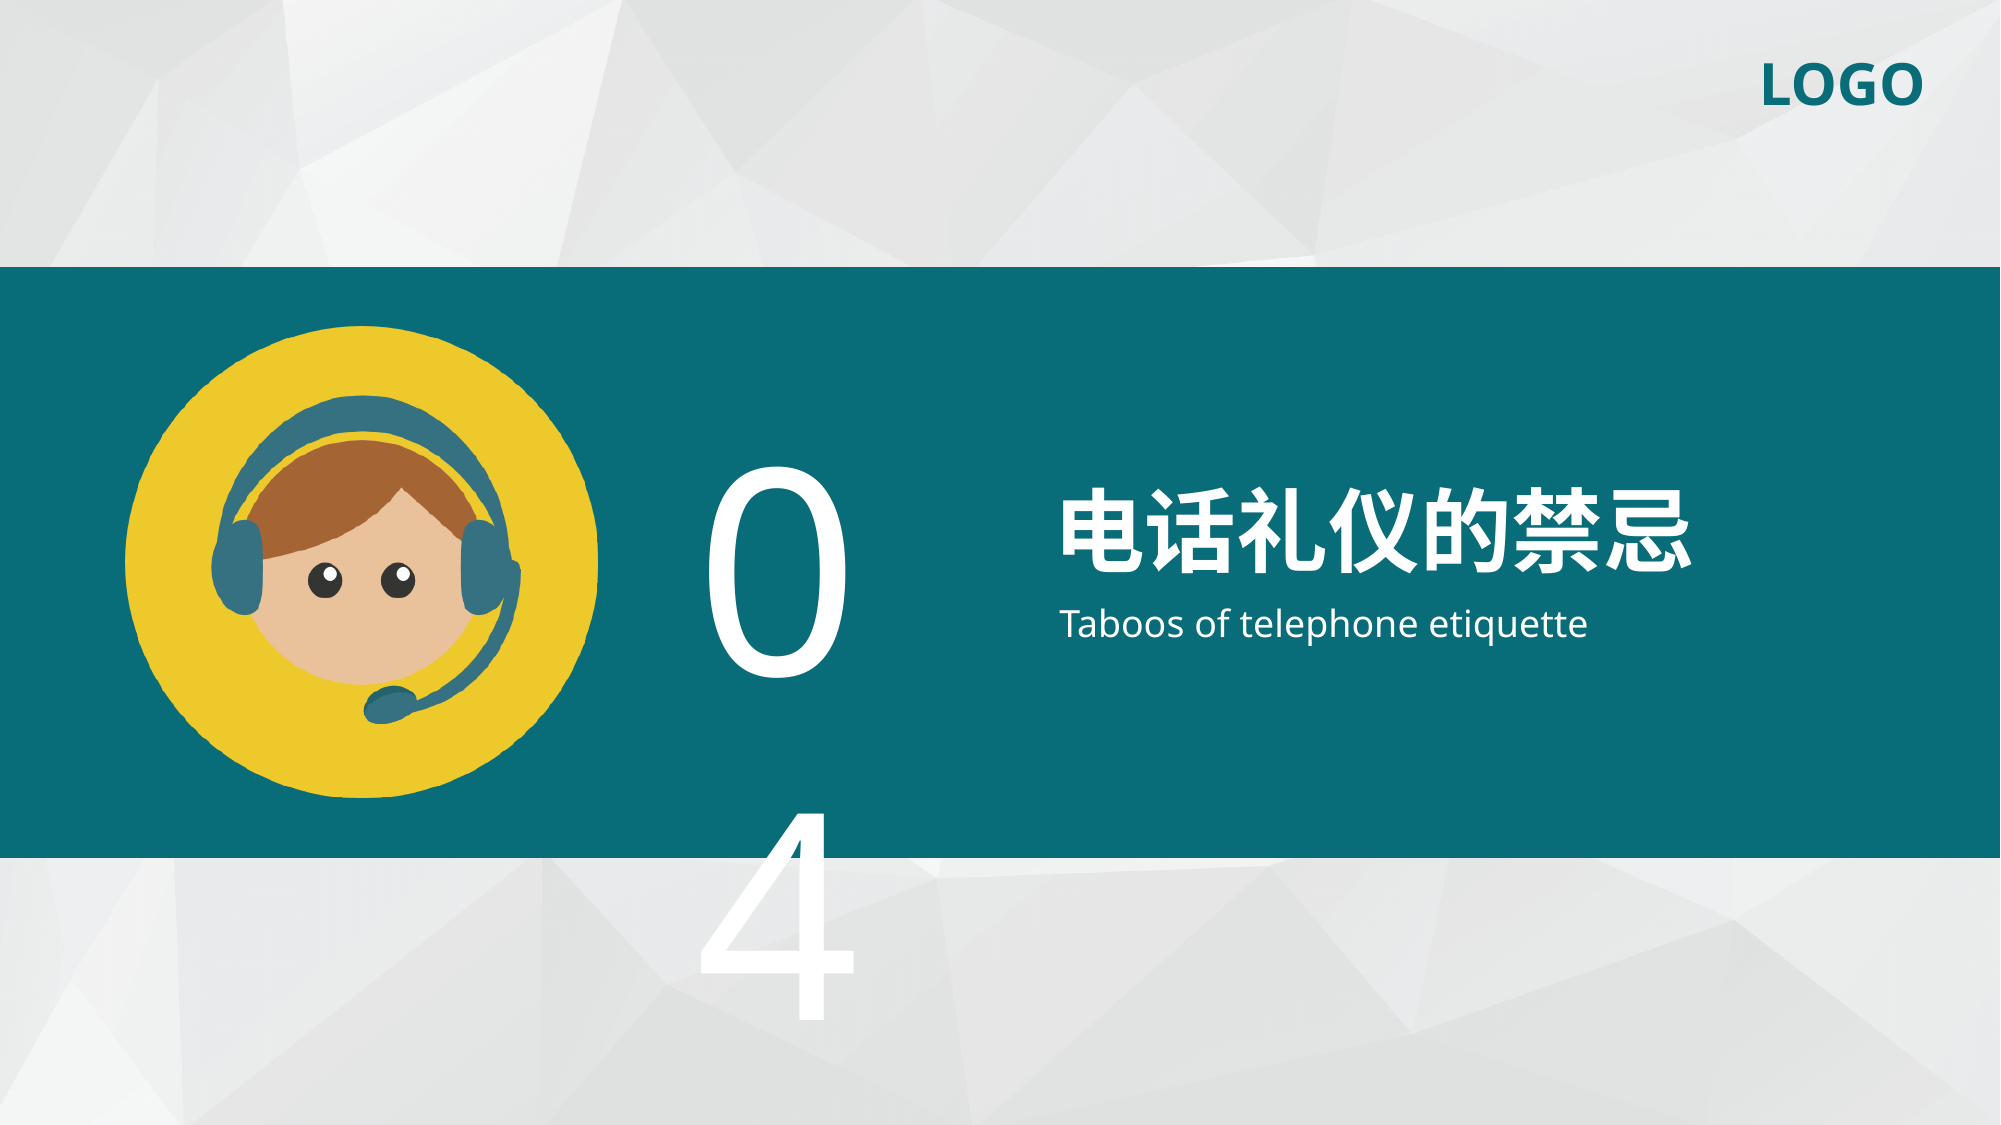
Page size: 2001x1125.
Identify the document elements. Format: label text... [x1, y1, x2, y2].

picture [0, 0, 2000, 267]
text_box LOGO [1744, 39, 1969, 129]
text_box 电话礼仪的禁忌 [1038, 466, 1711, 592]
text_box Taboos of telephone etiquette [1044, 592, 1604, 653]
text_box [0, 267, 2000, 858]
picture [0, 858, 2000, 1125]
text_box 04 [681, 380, 1036, 1086]
picture [125, 325, 598, 798]
